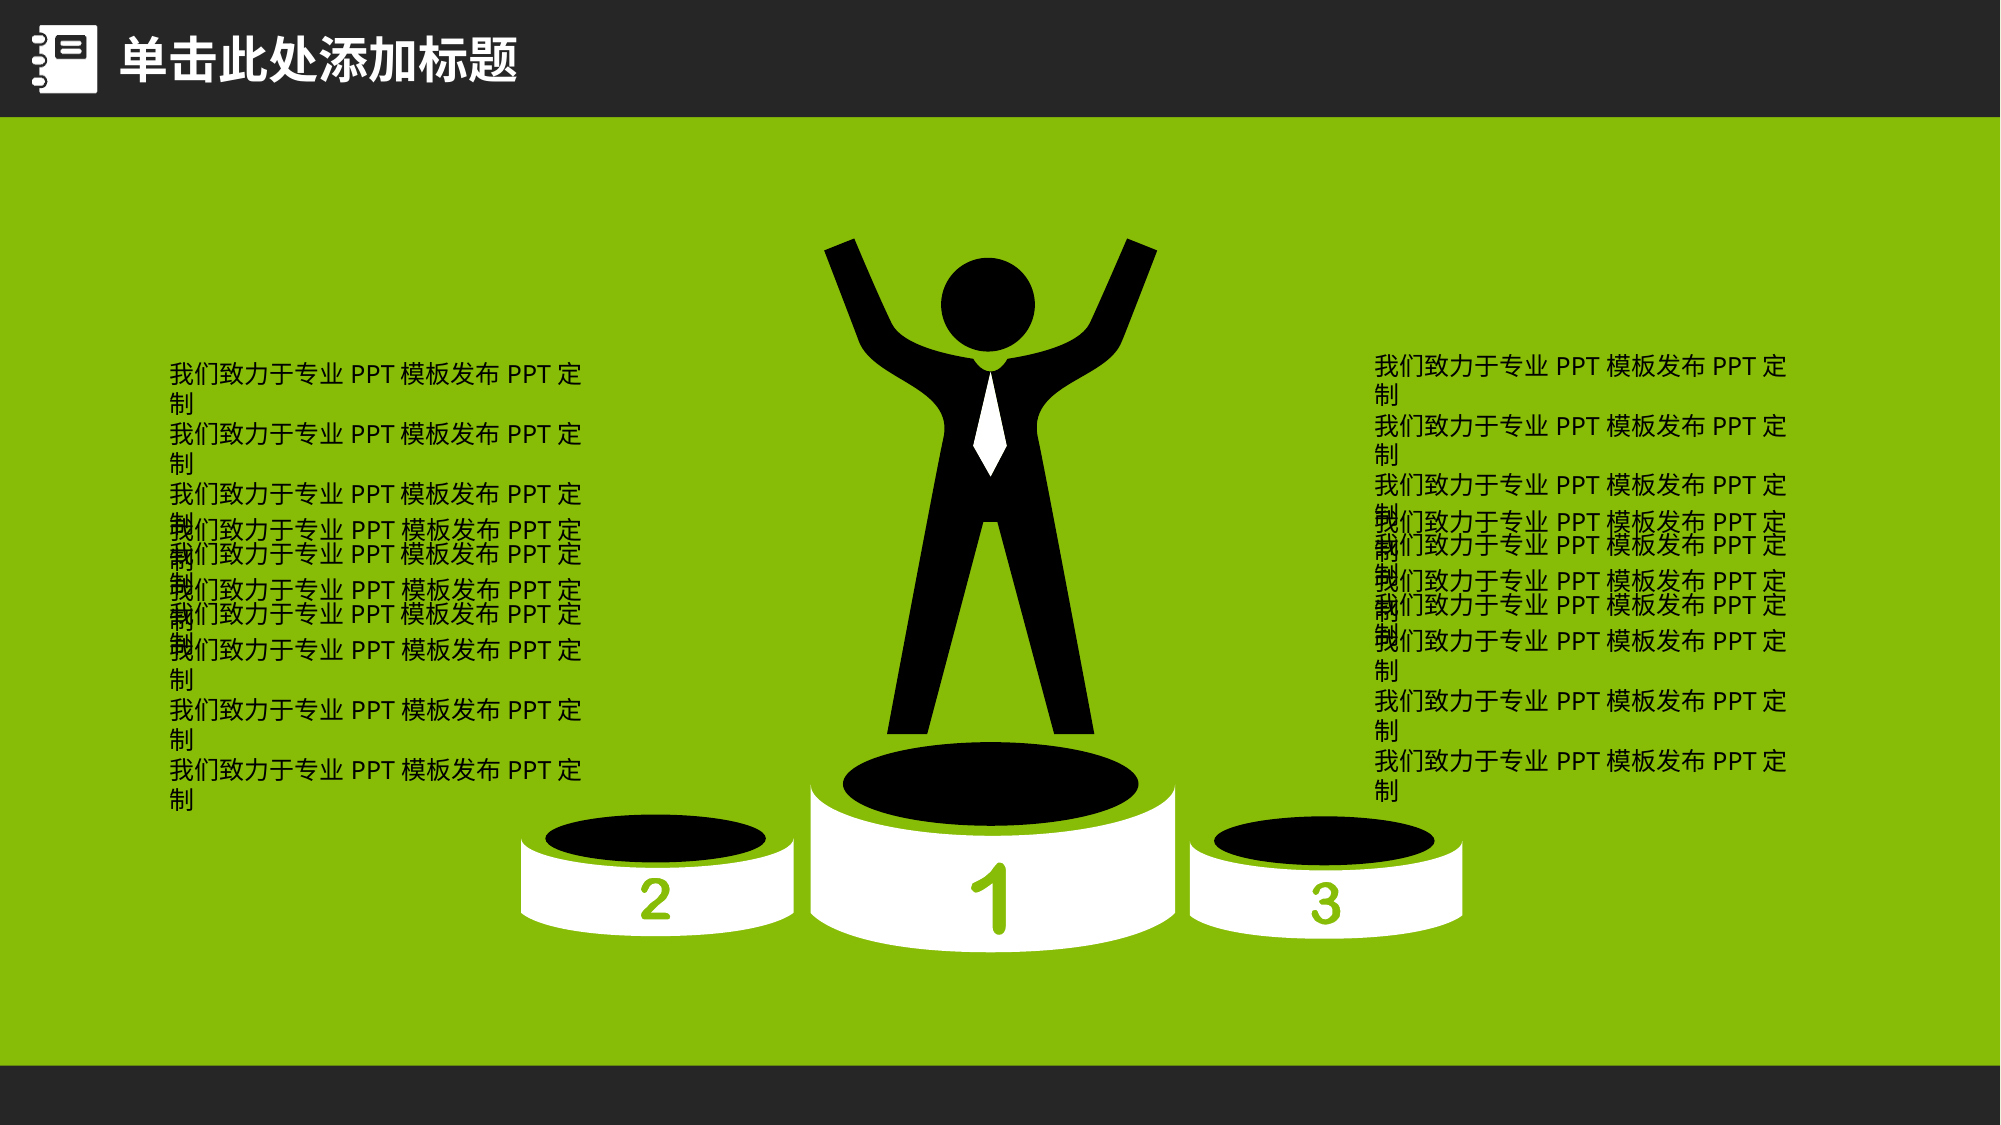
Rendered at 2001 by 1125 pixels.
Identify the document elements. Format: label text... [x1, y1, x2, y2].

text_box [154, 238, 1827, 953]
text_box [0, 1065, 2000, 1125]
text_box [0, 0, 2000, 118]
text_box 单击此处添加标题 [104, 21, 542, 97]
picture [0, 0, 2001, 1125]
picture [27, 20, 104, 98]
